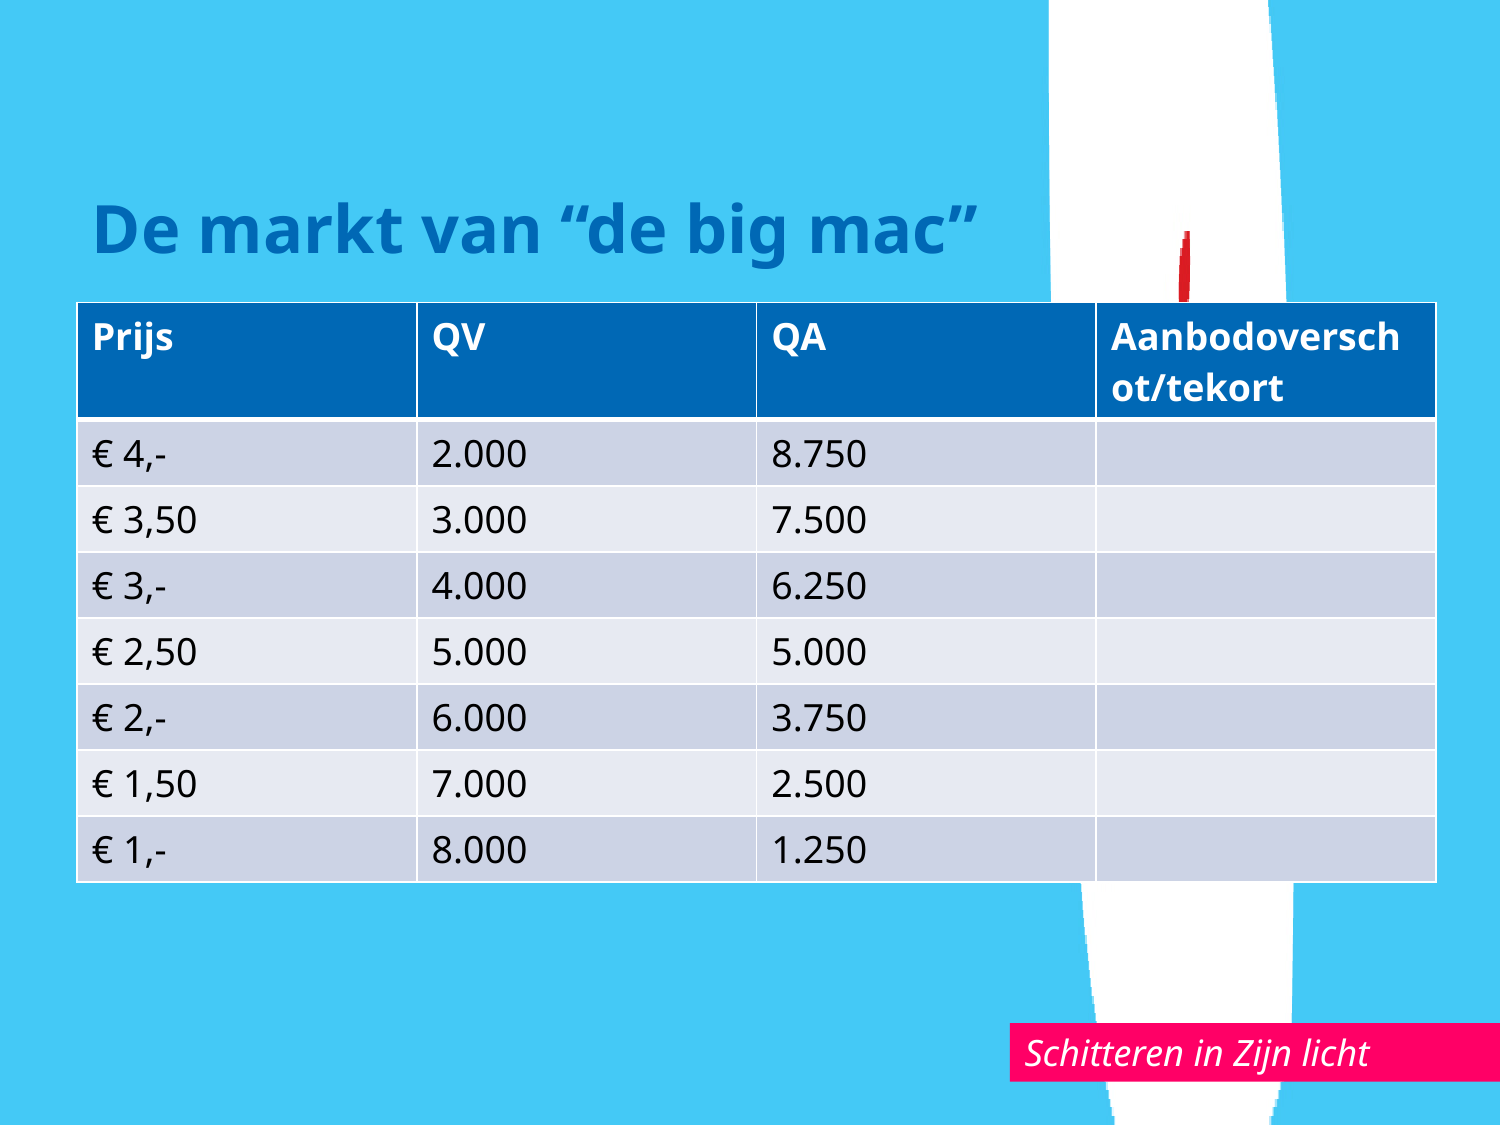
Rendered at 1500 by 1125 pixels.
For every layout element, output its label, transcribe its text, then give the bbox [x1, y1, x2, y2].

picture [0, 0, 1500, 1125]
table_cell [1097, 422, 1435, 485]
table_cell € 3,50 [78, 487, 416, 551]
table_cell 6.250 [757, 553, 1095, 617]
table_cell [1097, 751, 1435, 815]
table_cell 7.500 [757, 487, 1095, 551]
table_cell 3.750 [757, 685, 1095, 749]
table_cell € 2,- [78, 685, 416, 749]
table_cell € 3,- [78, 553, 416, 617]
table_cell [1097, 619, 1435, 683]
table_header Aanbodoverschot/tekort [1097, 303, 1435, 417]
table_cell 6.000 [418, 685, 756, 749]
table_cell € 1,50 [78, 751, 416, 815]
table_header QV [418, 303, 756, 417]
table_cell [1097, 487, 1435, 551]
table_cell 5.000 [757, 619, 1095, 683]
table_cell € 4,- [78, 422, 416, 485]
table_cell 7.000 [418, 751, 756, 815]
table_cell 3.000 [418, 487, 756, 551]
table_cell € 1,- [78, 817, 416, 881]
table_cell 2.000 [418, 422, 756, 485]
table_cell 2.500 [757, 751, 1095, 815]
table_cell [1097, 685, 1435, 749]
table_cell 8.000 [418, 817, 756, 881]
table_cell 8.750 [757, 422, 1095, 485]
table_cell 4.000 [418, 553, 756, 617]
table_cell 5.000 [418, 619, 756, 683]
table_cell [1097, 553, 1435, 617]
title De markt van “de big mac” [76, 150, 1437, 302]
table_header QA [757, 303, 1095, 417]
table_cell 1.250 [757, 817, 1095, 881]
table_cell € 2,50 [78, 619, 416, 683]
table_header Prijs [78, 303, 416, 417]
table_cell [1097, 817, 1435, 881]
